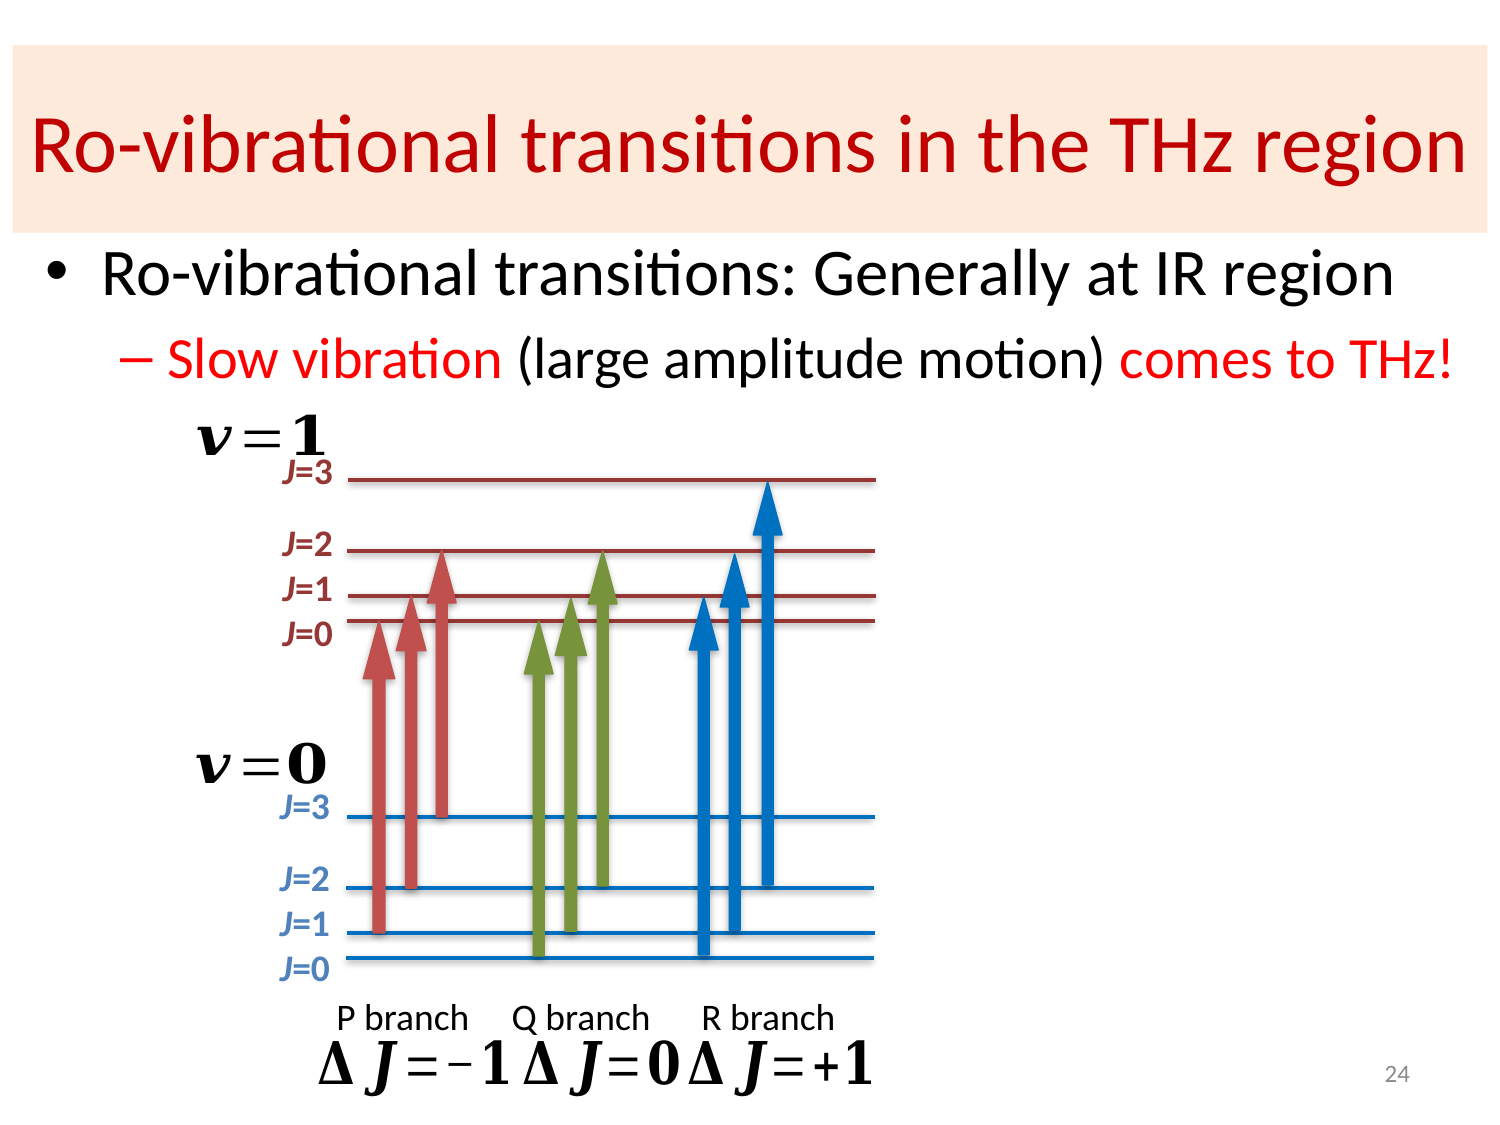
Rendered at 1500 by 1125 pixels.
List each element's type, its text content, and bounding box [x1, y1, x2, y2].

slide_number 24 [1074, 1042, 1425, 1103]
list Ro-vibrational transitions: Generally at IR region Slow vibration (large amplitude motion) comes to THz! [30, 221, 1488, 1047]
title Ro-vibrational transitions in the THz region [12, 45, 1488, 233]
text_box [195, 407, 877, 1099]
